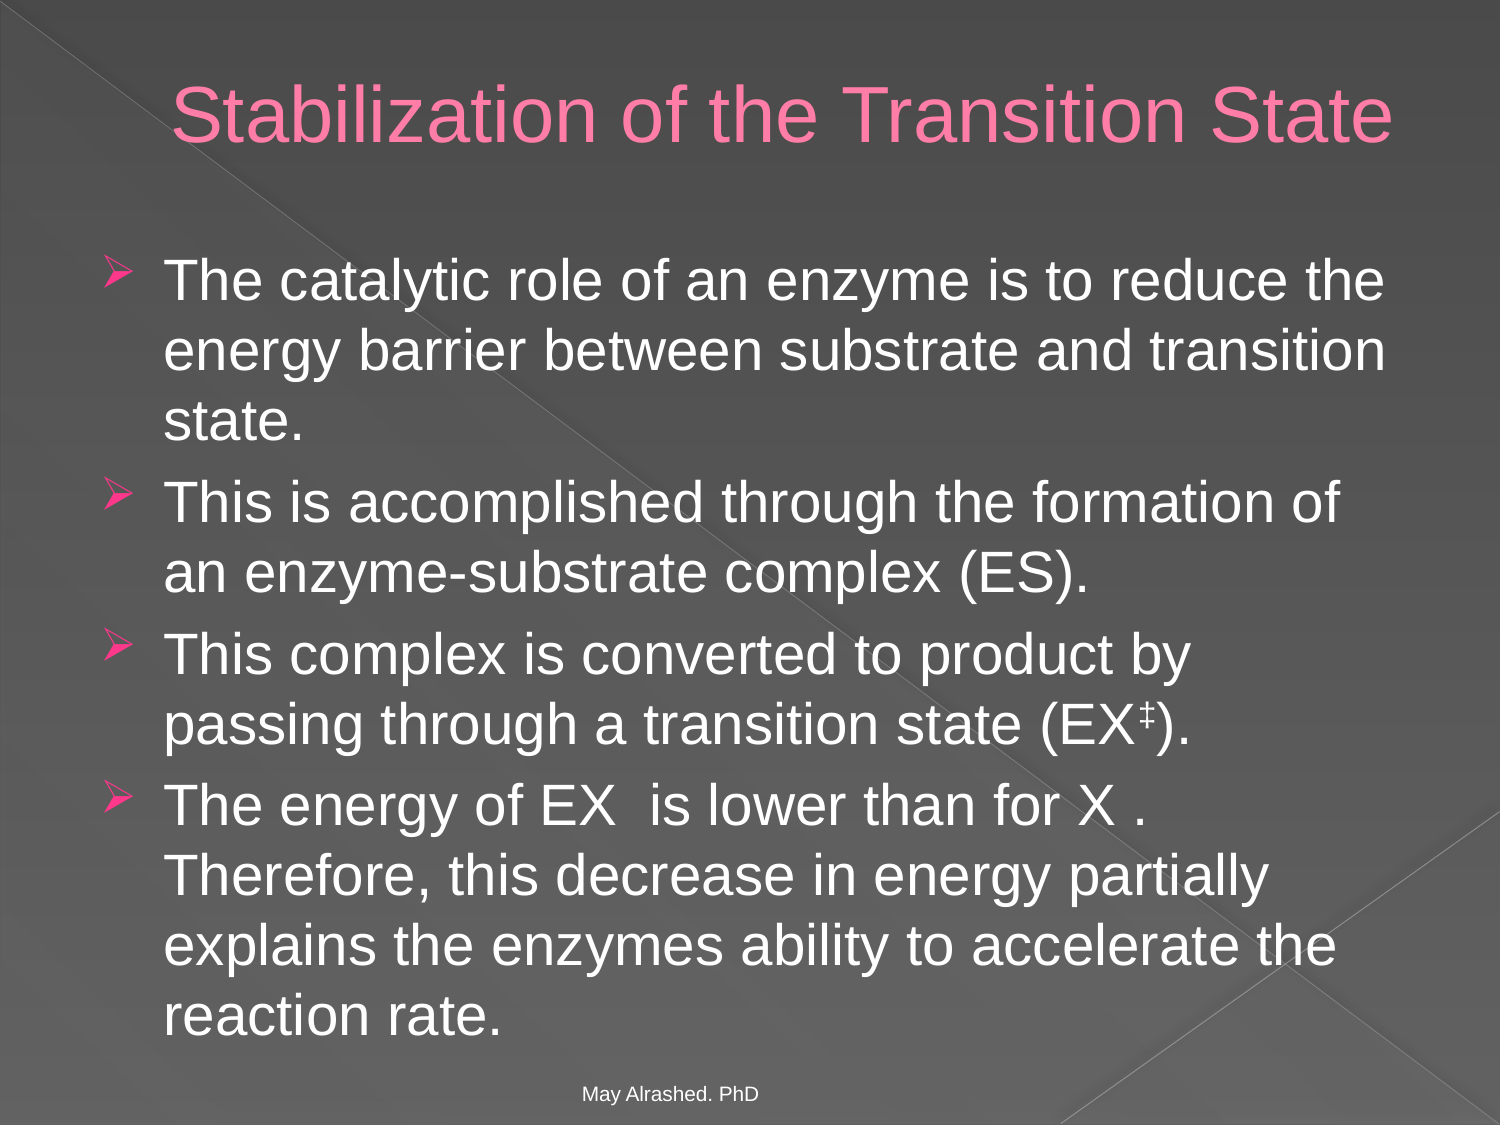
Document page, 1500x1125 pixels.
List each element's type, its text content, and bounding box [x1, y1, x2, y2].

list The catalytic role of an enzyme is to reduce the energy barrier between substrate and transition state. This is accomplished through the formation of an enzyme-substrate complex (ES). This complex is converted to product by passing through a transition state (EX‡). The energy of EX is lower than for X . Therefore, this decrease in energy partially explains the enzymes ability to accelerate the reaction rate. [75, 235, 1425, 1059]
footer May Alrashed. PhD [75, 1063, 774, 1113]
title Stabilization of the Transition State [75, 43, 1425, 235]
